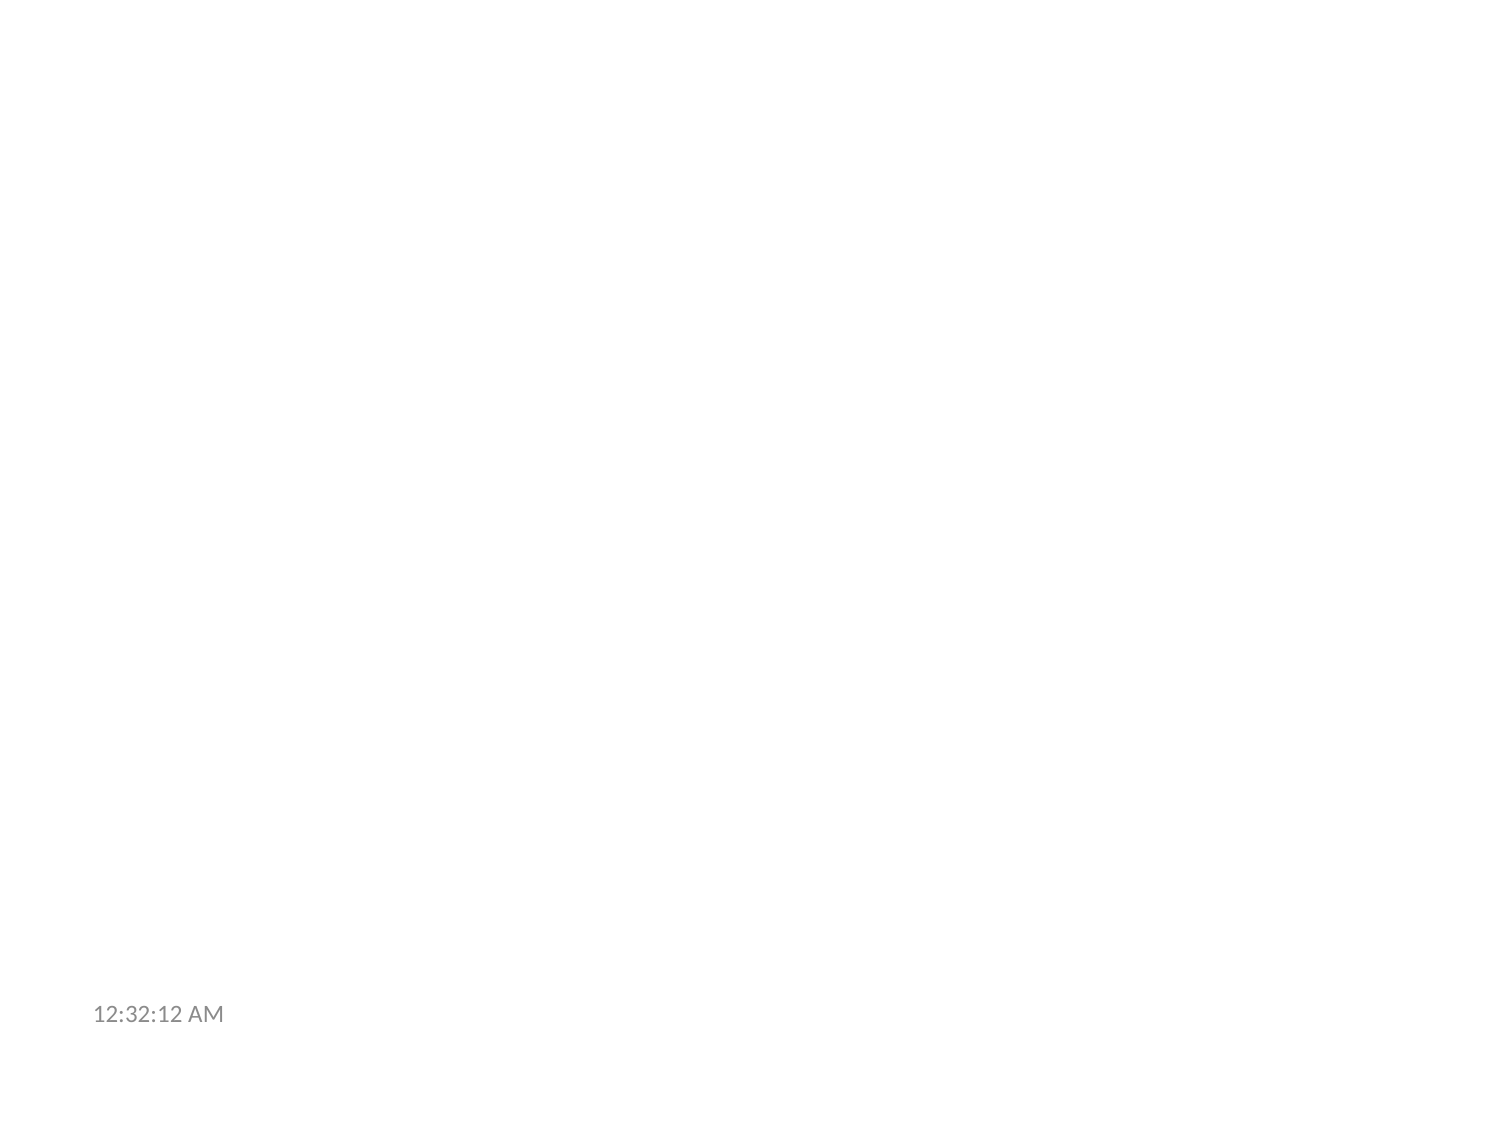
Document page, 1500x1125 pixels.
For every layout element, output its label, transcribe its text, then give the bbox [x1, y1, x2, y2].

text_box 3:35:09 PM [77, 982, 428, 1043]
